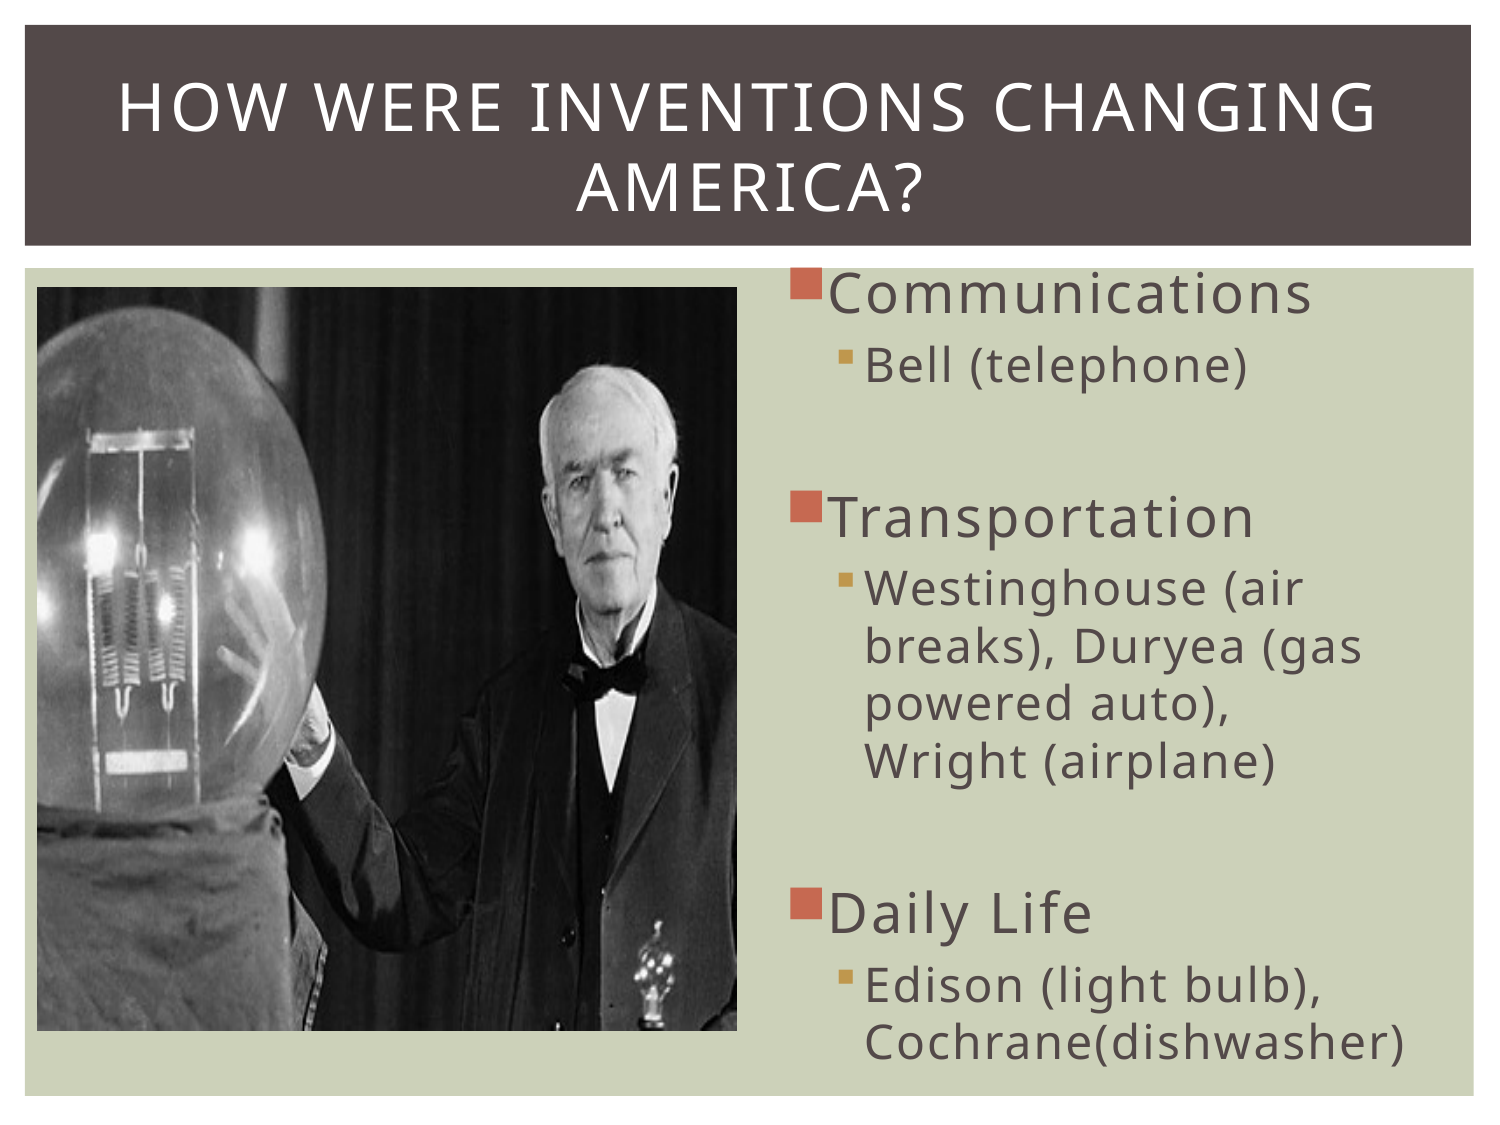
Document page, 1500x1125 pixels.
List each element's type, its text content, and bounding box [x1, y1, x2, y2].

list Communications Bell (telephone) Transportation Westinghouse (air breaks), Duryea (gas powered auto), Wright (airplane) Daily Life Edison (light bulb), Cochrane(dishwasher) [762, 249, 1425, 1125]
picture [37, 287, 737, 1031]
title How were Inventions Changing America? [62, 58, 1438, 232]
